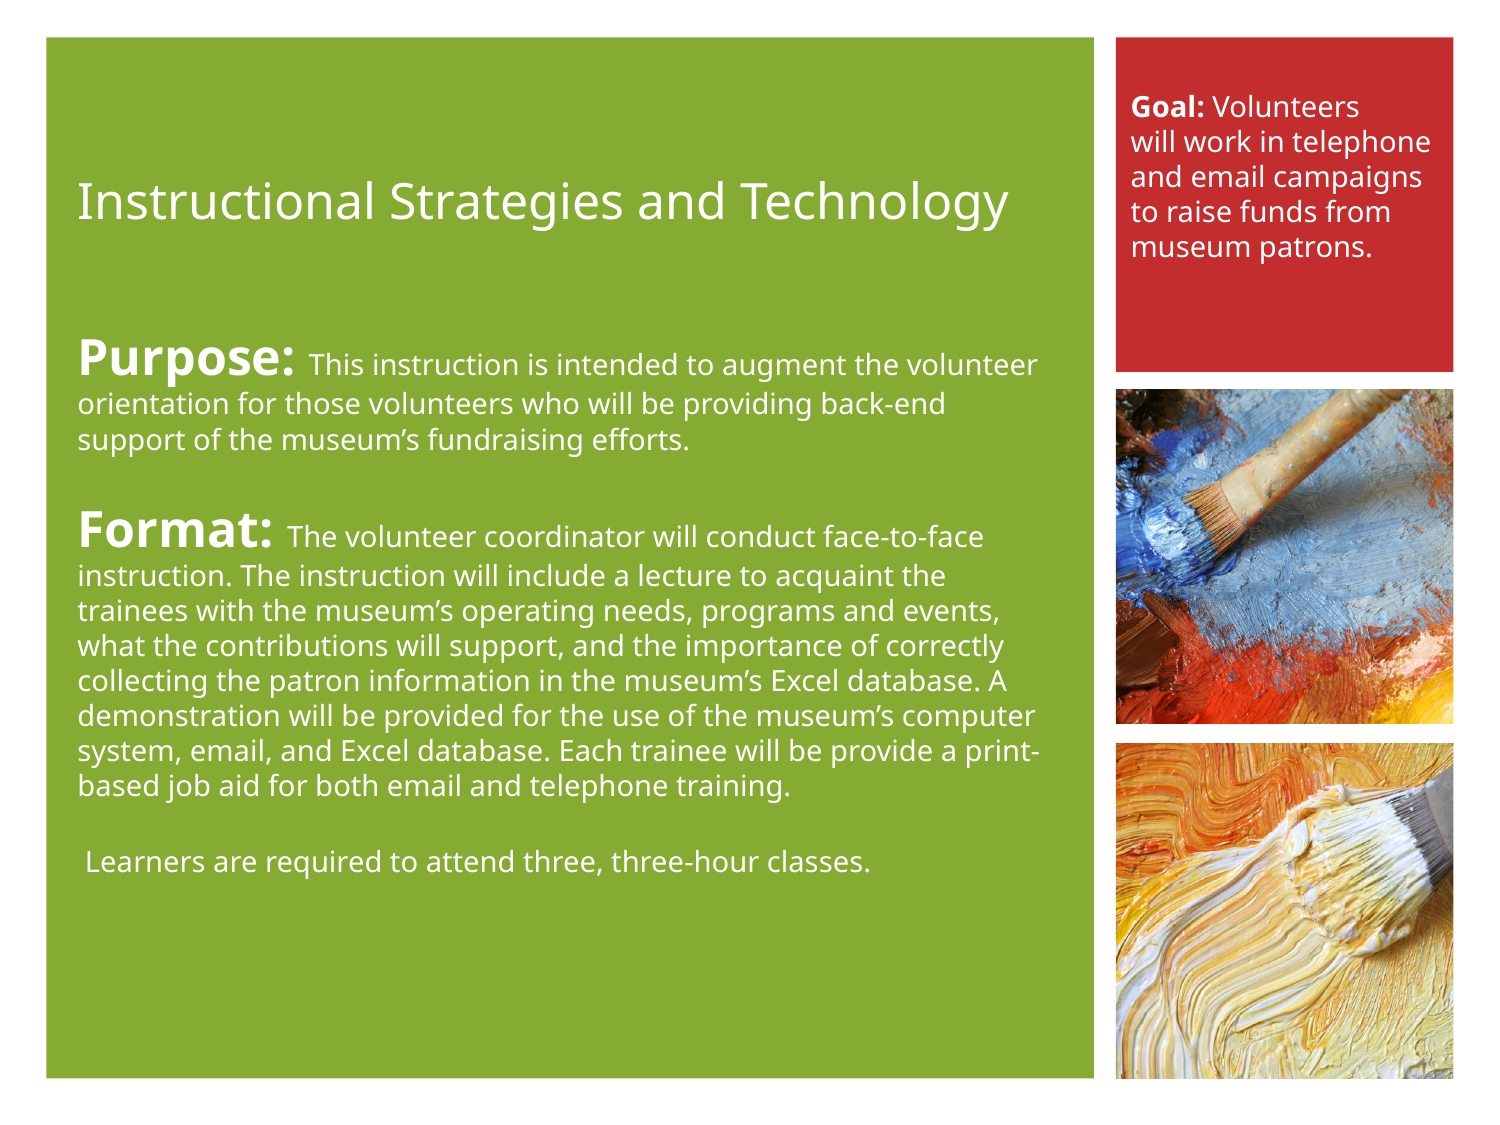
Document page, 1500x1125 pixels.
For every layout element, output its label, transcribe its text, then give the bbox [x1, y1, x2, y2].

picture [1115, 388, 1454, 725]
list Purpose: This instruction is intended to augment the volunteer orientation for those volunteers who will be providing back-end support of the museum’s fundraising efforts. Format: The volunteer coordinator will conduct face-to-face instruction. The instruction will include a lecture to acquaint the trainees with the museum’s operating needs, programs and events, what the contributions will support, and the importance of correctly collecting the patron information in the museum’s Excel database. A demonstration will be provided for the use of the museum’s computer system, email, and Excel database. Each trainee will be provide a print-based job aid for both email and telephone training. Learners are required to attend three, three-hour classes. [62, 318, 1077, 1006]
text_box Instructional Strategies and Technology [62, 80, 1077, 237]
text_box Goal: Volunteers will ﻿﻿work in telephone and email campaigns to raise funds from museum patrons. [1115, 80, 1450, 306]
picture [1115, 743, 1454, 1079]
